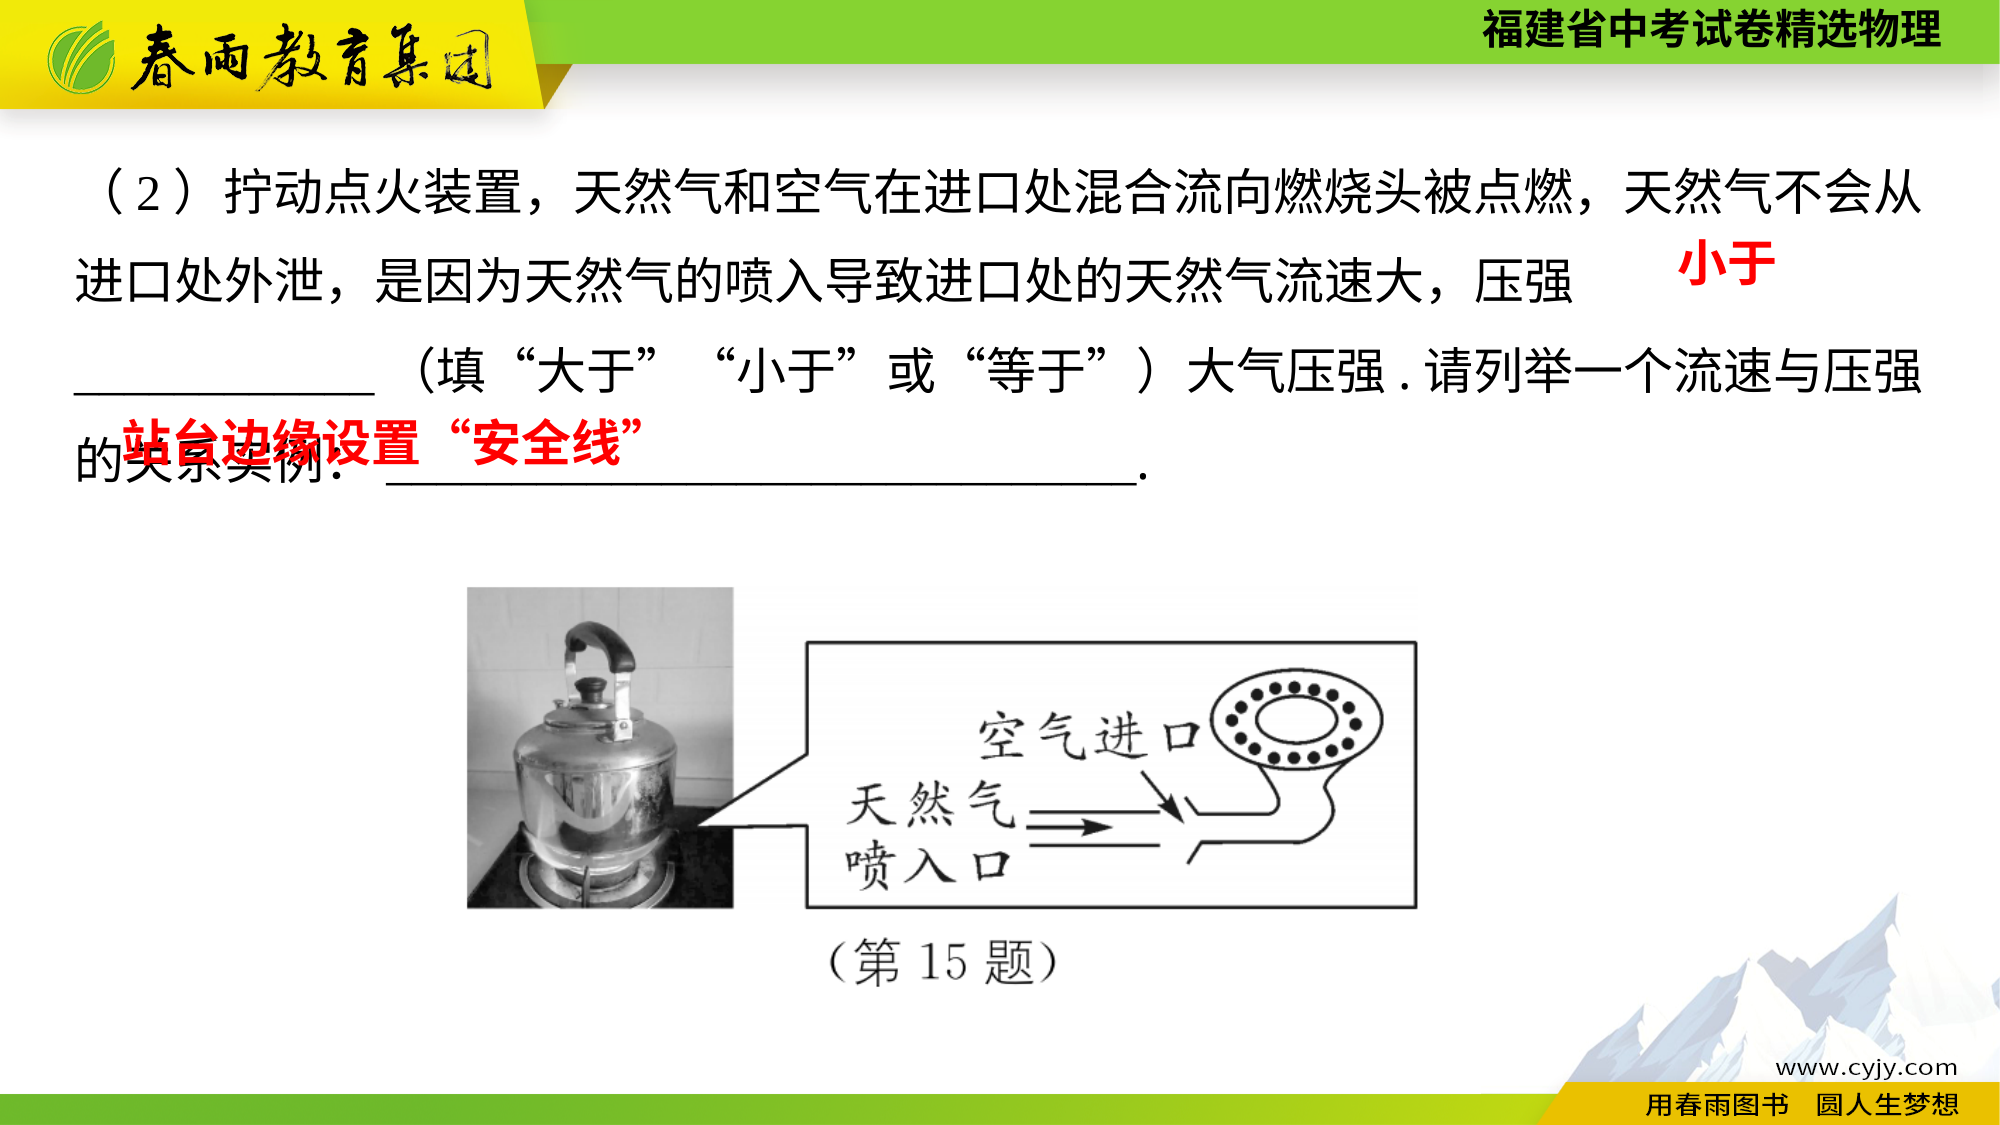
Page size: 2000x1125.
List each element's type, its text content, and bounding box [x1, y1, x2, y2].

list （2）拧动点火装置，天然气和空气在进口处混合流向燃烧头被点燃，天然气不会从进口处外泄，是因为天然气的喷入导致进口处的天然气流速大，压强____________（填“大于”“小于”或“等于”）大气压强.请列举一个流速与压强的关系实例：______________________________. [59, 122, 1944, 490]
text_box 小于 [1662, 224, 1793, 300]
picture [0, 0, 2000, 1125]
text_box 站台边缘设置“安全线” [106, 403, 687, 479]
